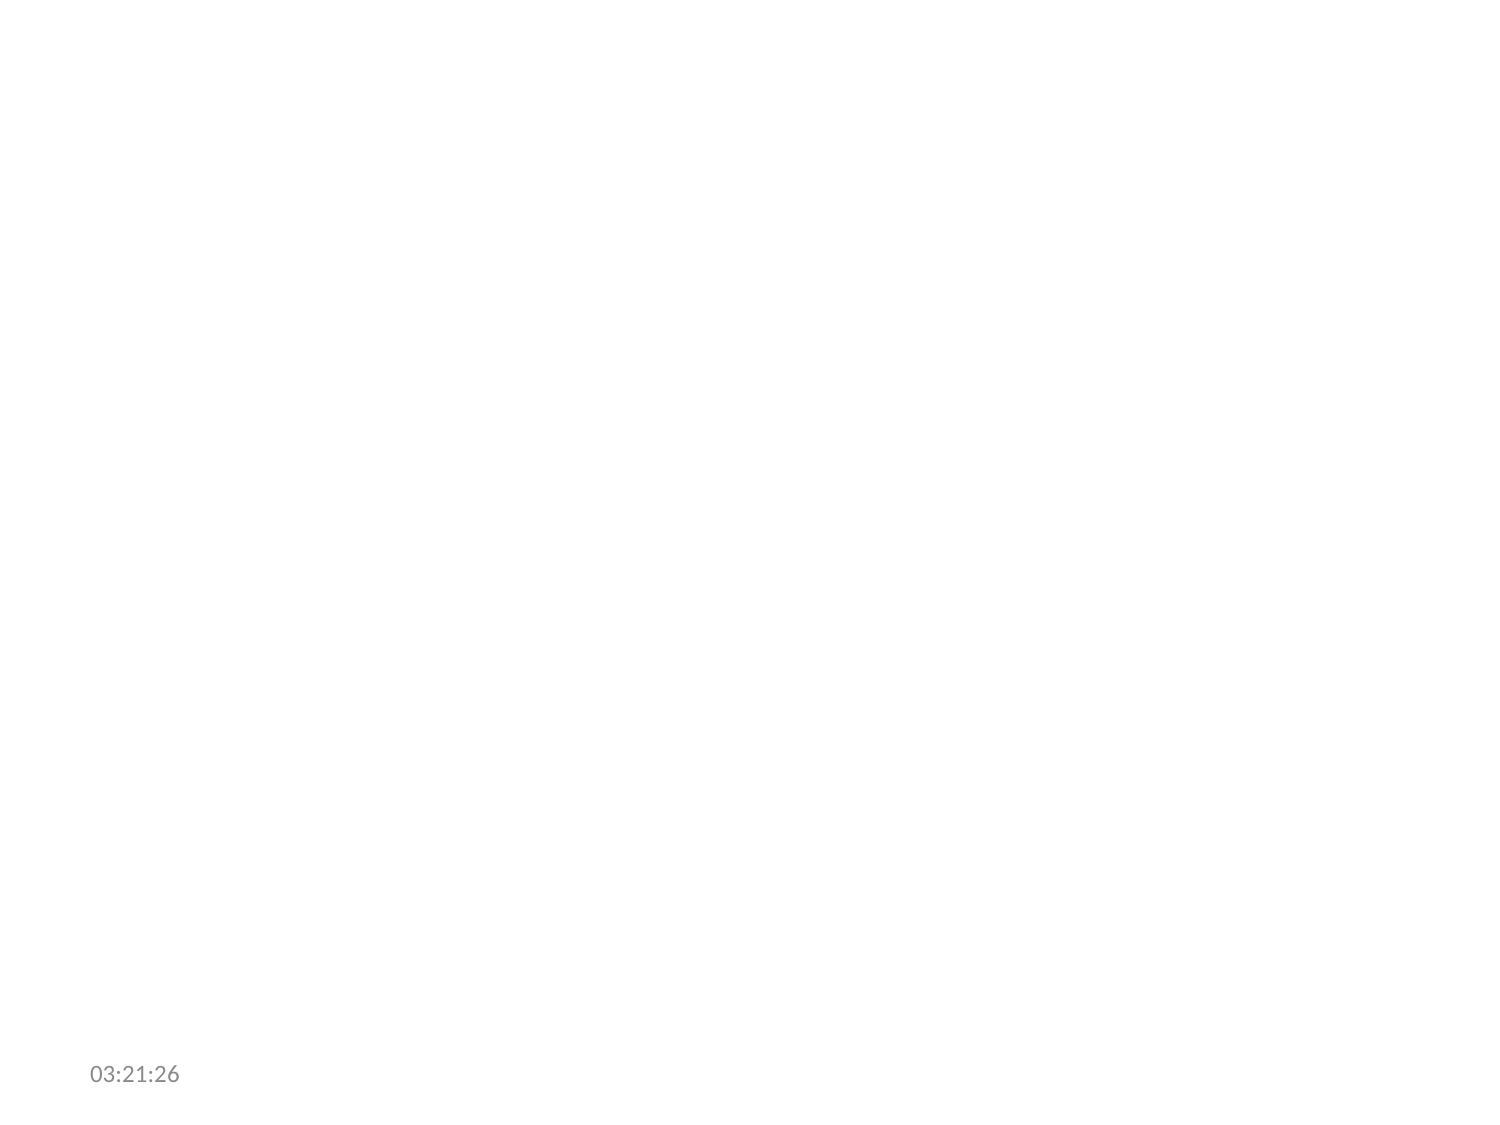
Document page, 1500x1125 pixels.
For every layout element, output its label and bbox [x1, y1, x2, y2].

slide_number [75, 1042, 425, 1103]
